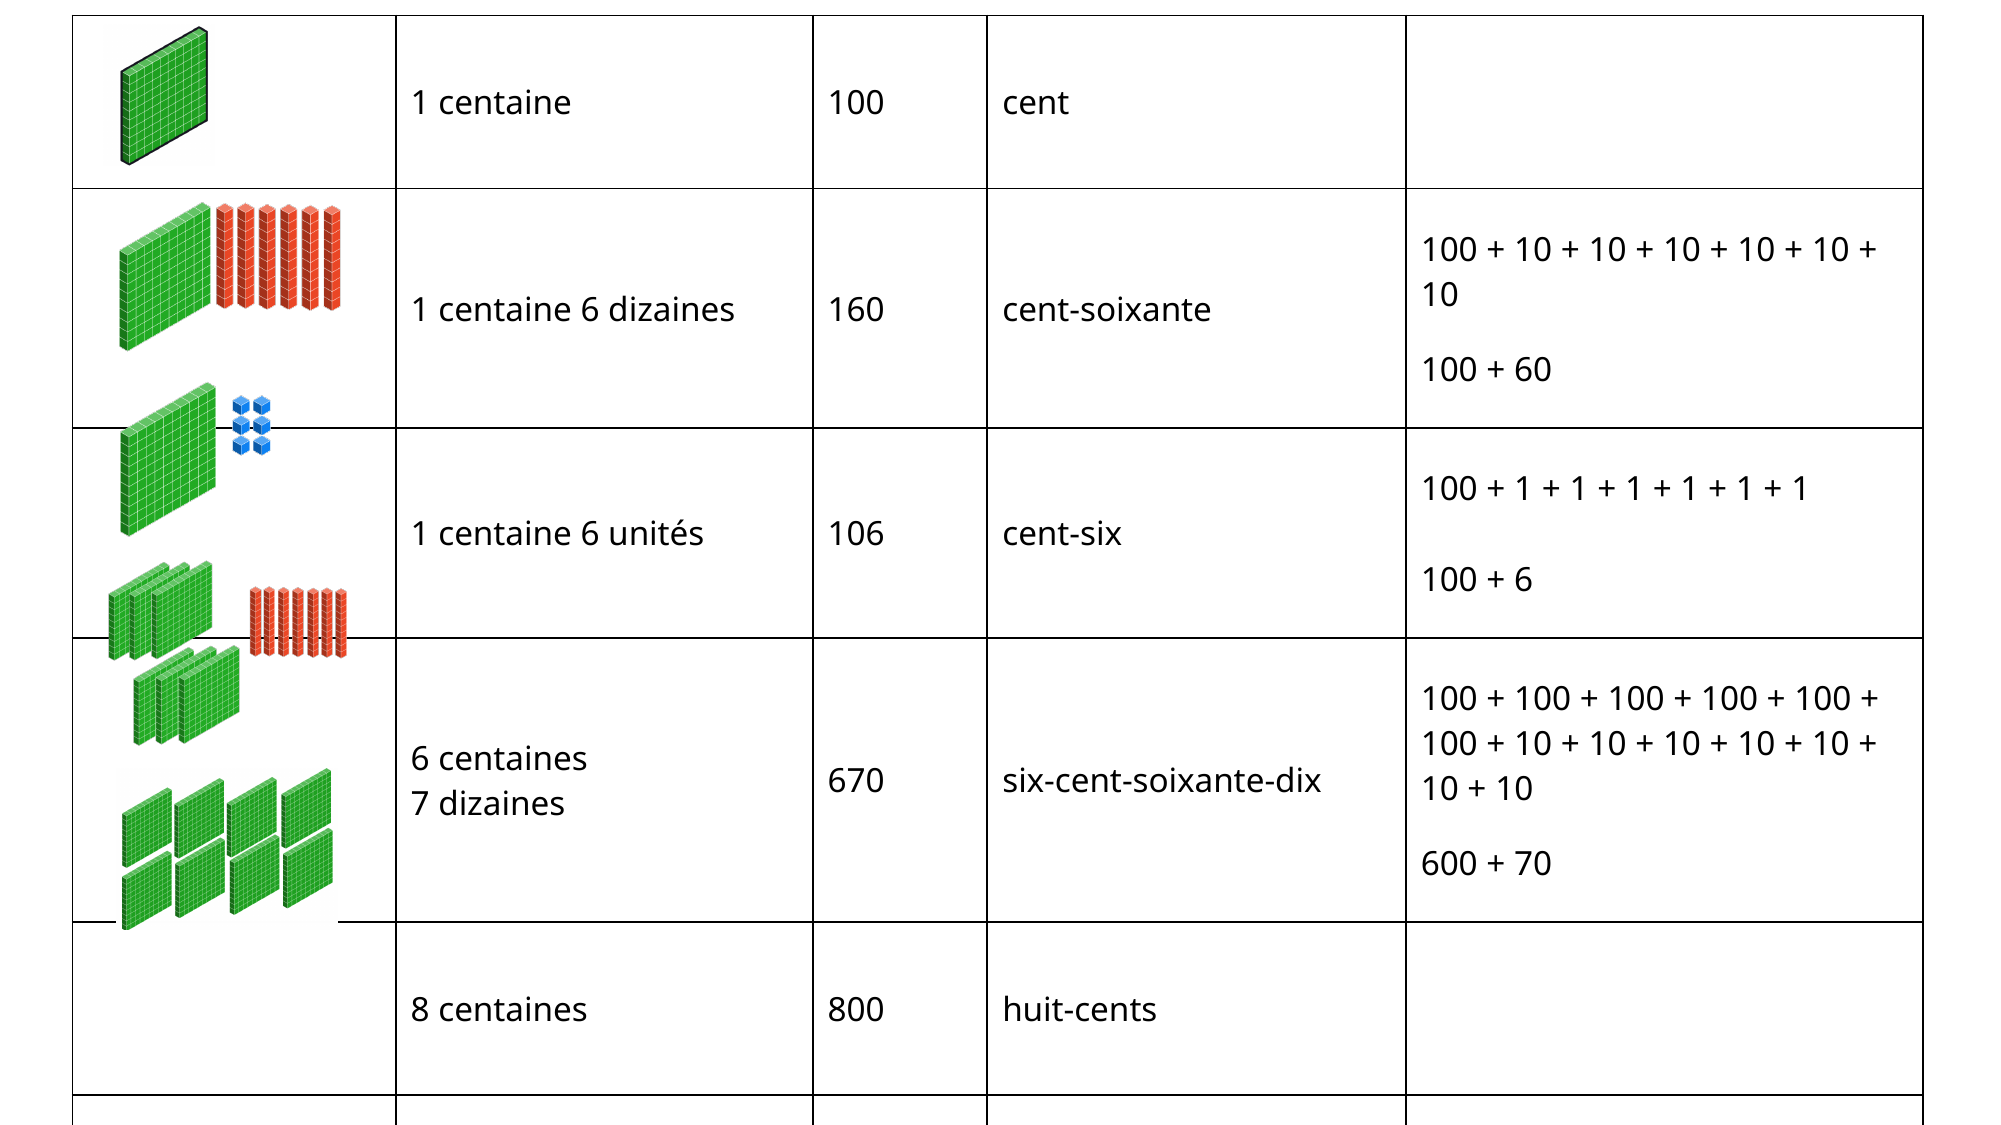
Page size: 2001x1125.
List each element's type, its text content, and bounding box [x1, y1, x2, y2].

table_cell [290, 189, 395, 427]
table_cell huit-cents [988, 923, 1405, 1094]
table_cell 100 + 1 + 1 + 1 + 1 + 1 + 1 100 + 6 [1407, 429, 1922, 637]
table_cell 160 [814, 189, 986, 427]
table_cell cent-soixante [988, 189, 1405, 427]
table_cell [988, 1096, 1405, 1125]
table_cell 100 + 10 + 10 + 10 + 10 + 10 + 10 100 + 60 [1407, 189, 1922, 427]
table_cell [1407, 923, 1922, 1094]
table_cell 1 centaine 6 dizaines [397, 189, 812, 427]
picture [95, 183, 360, 758]
table_cell [397, 1096, 812, 1125]
table_header 1 centaine [397, 16, 812, 188]
table_cell 670 [814, 639, 986, 921]
table_cell 6 centaines 7 dizaines [397, 639, 812, 921]
table_cell 1 centaine 6 unités [397, 429, 812, 637]
table_cell 106 [814, 429, 986, 637]
table_cell [73, 189, 99, 427]
table_header [73, 16, 395, 188]
picture [103, 24, 215, 167]
table_cell [73, 1096, 395, 1125]
table_header cent [988, 16, 1405, 188]
table_cell 800 [814, 923, 986, 1094]
table_cell [73, 429, 99, 637]
table_cell [1407, 1096, 1922, 1125]
table_header [1407, 16, 1922, 188]
table_cell [73, 923, 395, 1094]
table_header 100 [814, 16, 986, 188]
table_cell [73, 639, 395, 921]
table_cell 100 + 100 + 100 + 100 + 100 + 100 + 10 + 10 + 10 + 10 + 10 + 10 + 10 600 + 70 [1407, 639, 1922, 921]
table_cell [290, 429, 395, 637]
table_cell 8 centaines [397, 923, 812, 1094]
table_cell cent-six [988, 429, 1405, 637]
picture [115, 767, 338, 931]
table_cell six-cent-soixante-dix [988, 639, 1405, 921]
table_cell [814, 1096, 986, 1125]
